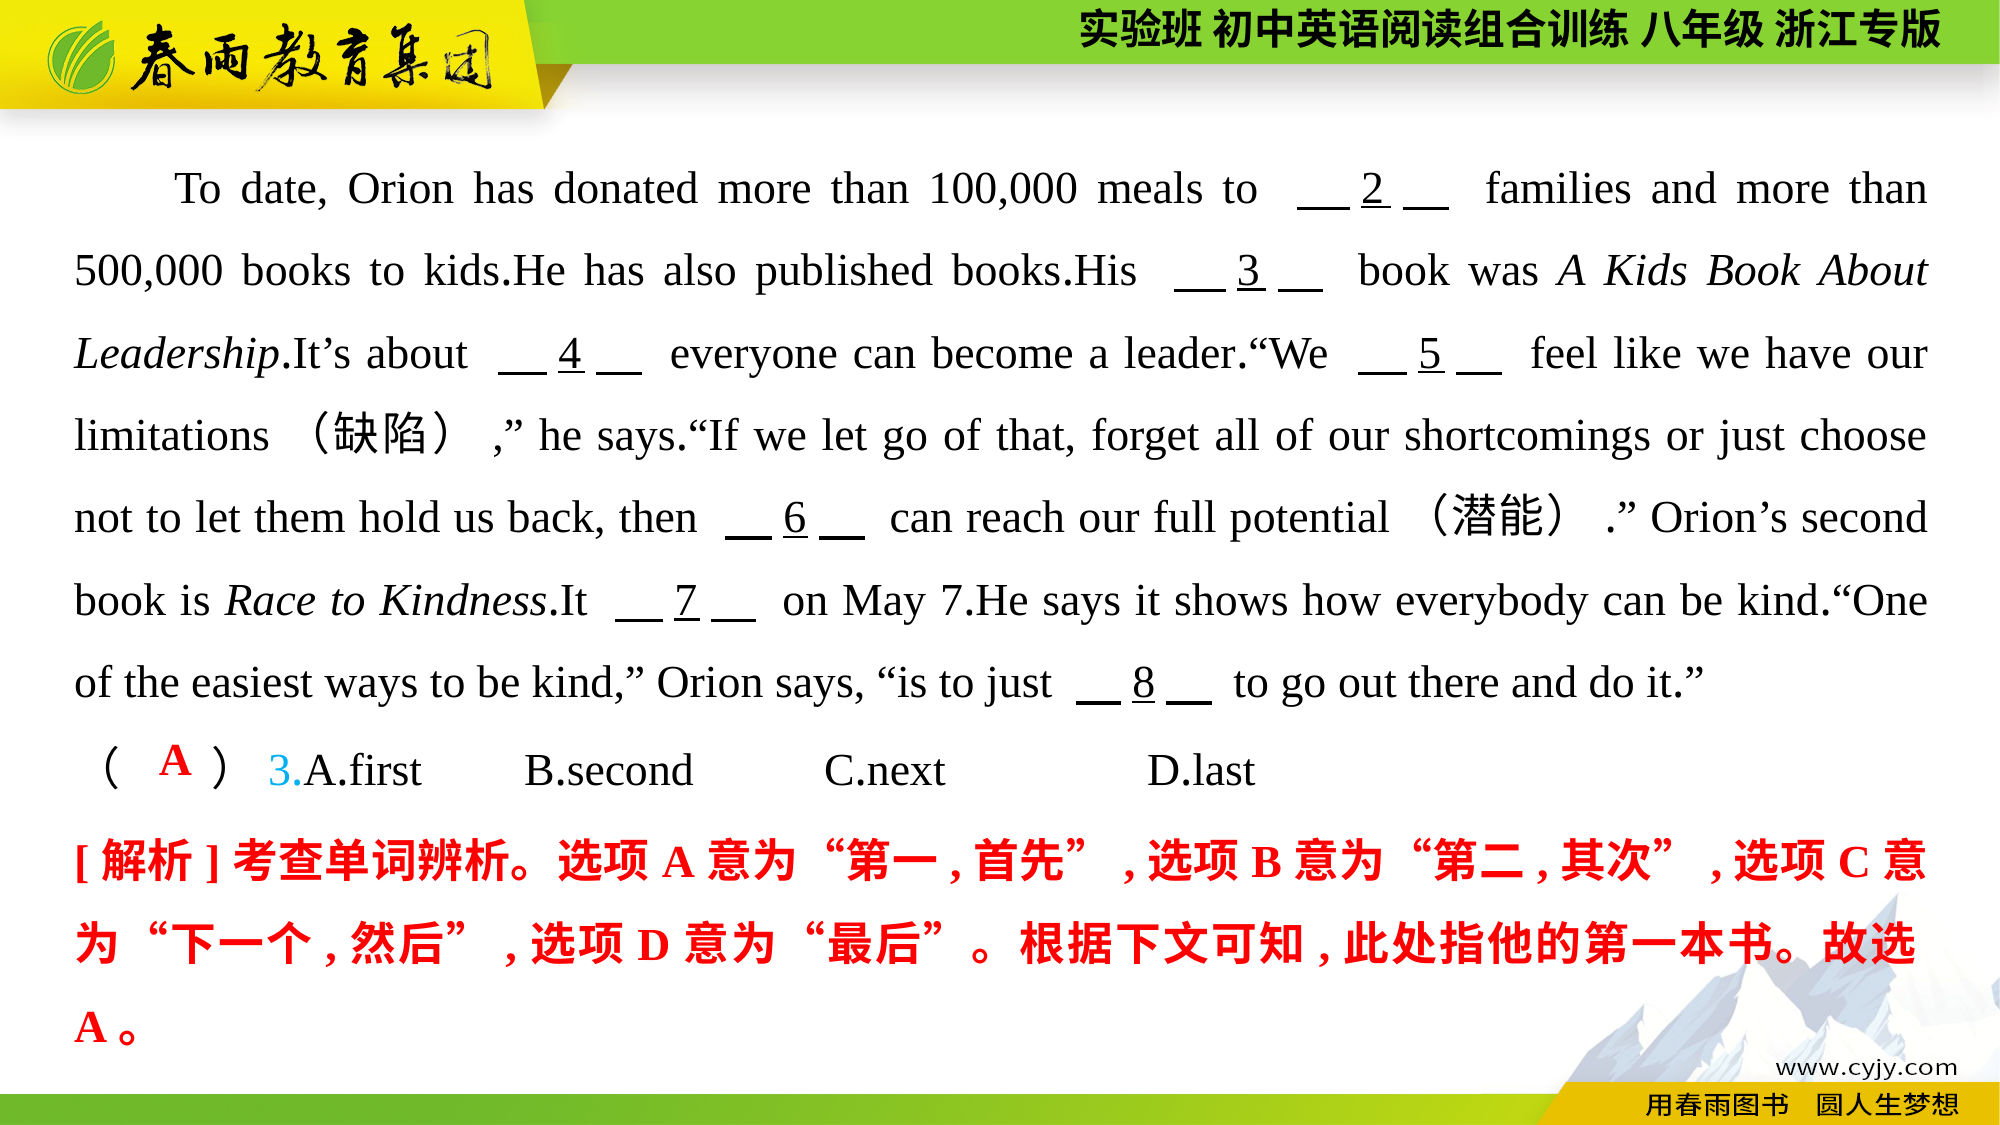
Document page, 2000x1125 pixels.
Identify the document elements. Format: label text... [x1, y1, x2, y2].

text_box [解析]考查单词辨析。选项A意为“第一,首先”,选项B意为“第二,其次”,选项C意为“下一个,然后”,选项D意为“最后”。根据下文可知,此处指他的第一本书。故选A。 [59, 802, 1944, 1060]
text_box （ ）3.A.first B.second C.next D.last [59, 711, 1944, 802]
list To date, Orion has donated more than 100,000 meals to 2 families and more than 500,000 books to kids.He has also published books.His 3 book was A Kids Book About Leadership.It’s about 4 everyone can become a leader.“We 5 feel like we have our limitations（缺陷）,” he says.“If we let go of that, forget all of our shortcomings or just choose not to let them hold us back, then 6 can reach our full potential（潜能）.” Orion’s second book is Race to Kindness.It 7 on May 7.He says it shows how everybody can be kind.“One of the easiest ways to be kind,” Orion says, “is to just 8 to go out there and do it.” [59, 122, 1944, 711]
text_box A [144, 722, 207, 792]
picture [0, 0, 2000, 1125]
